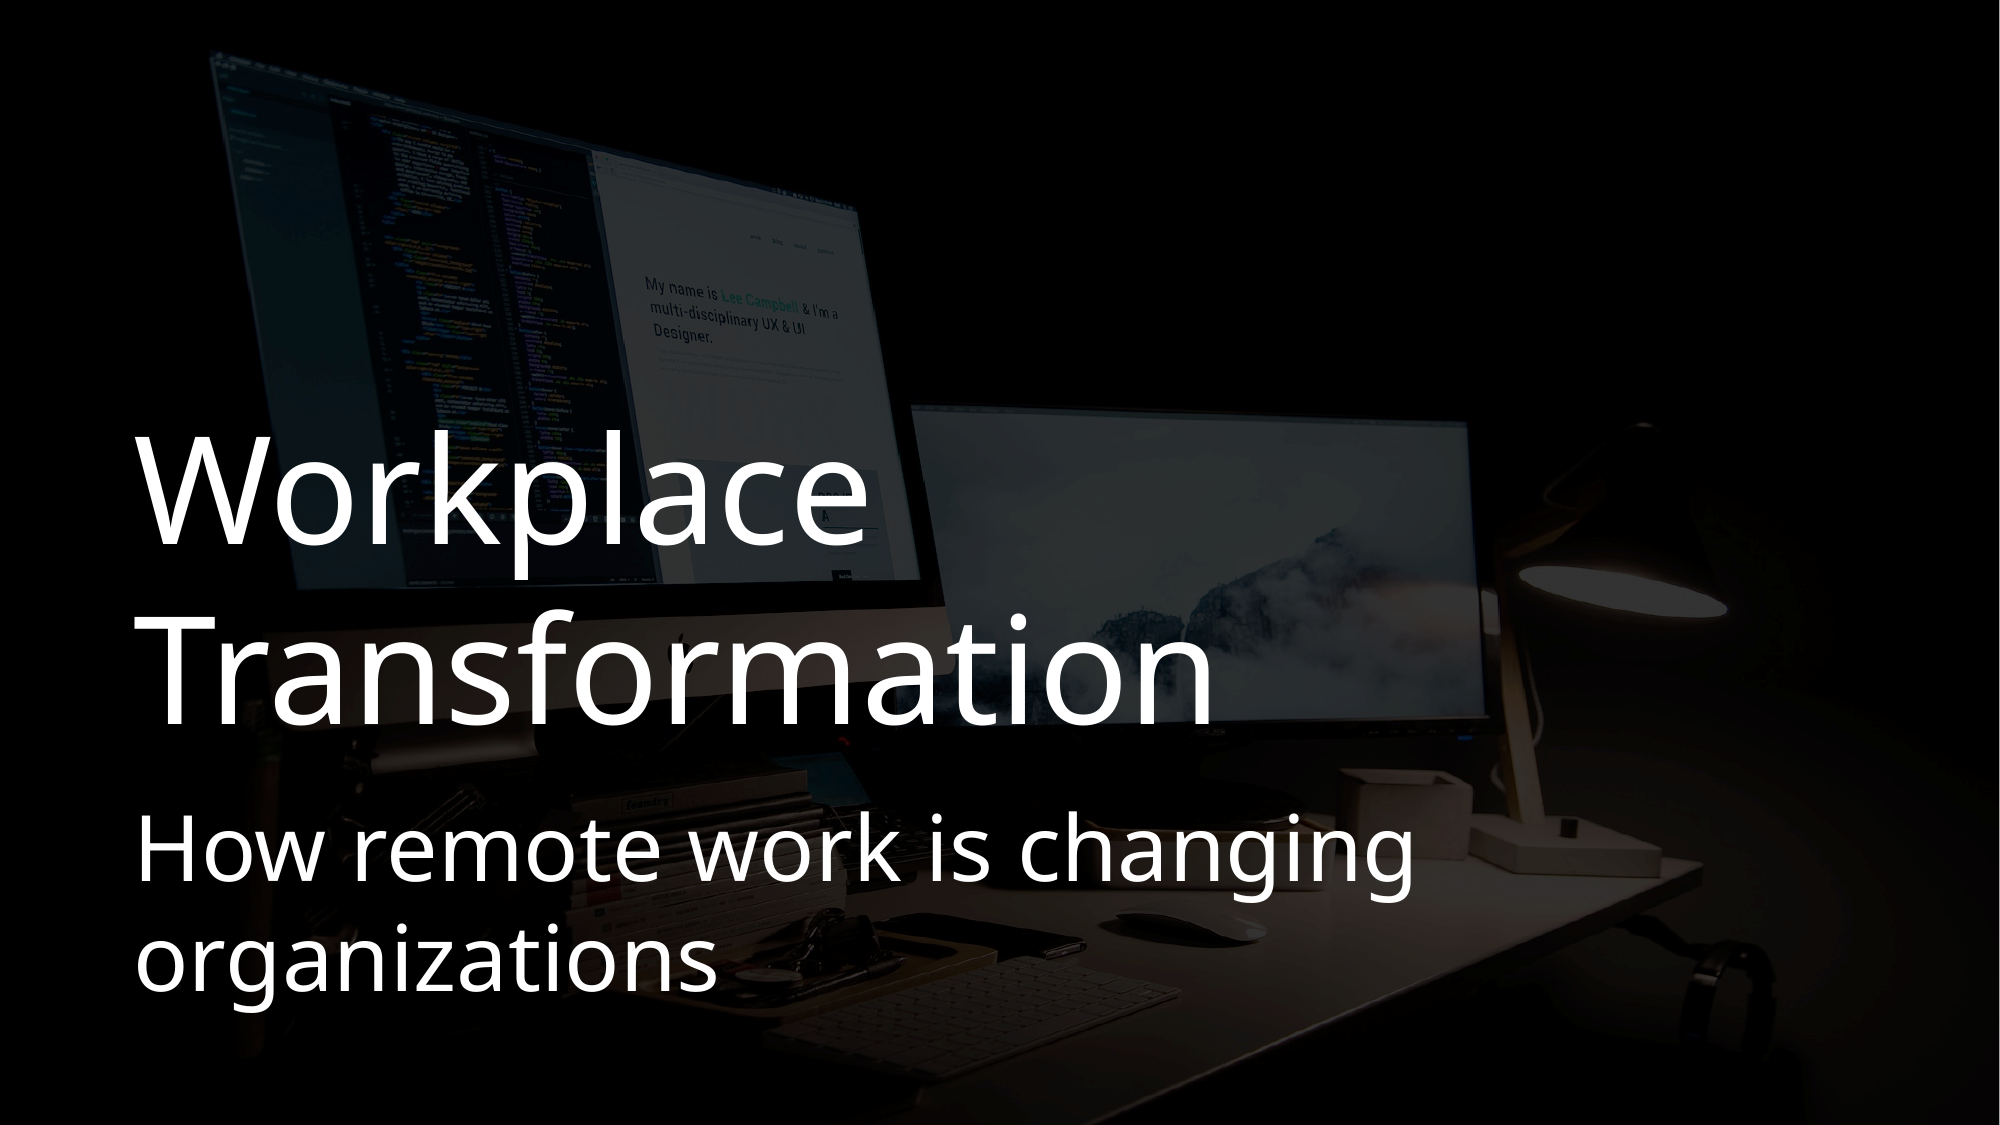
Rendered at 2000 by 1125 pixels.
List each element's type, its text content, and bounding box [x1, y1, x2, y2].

text_box How remote work is changing organizations [118, 782, 1881, 1018]
picture [0, 0, 2000, 1125]
text_box Workplace Transformation [118, 387, 1881, 763]
